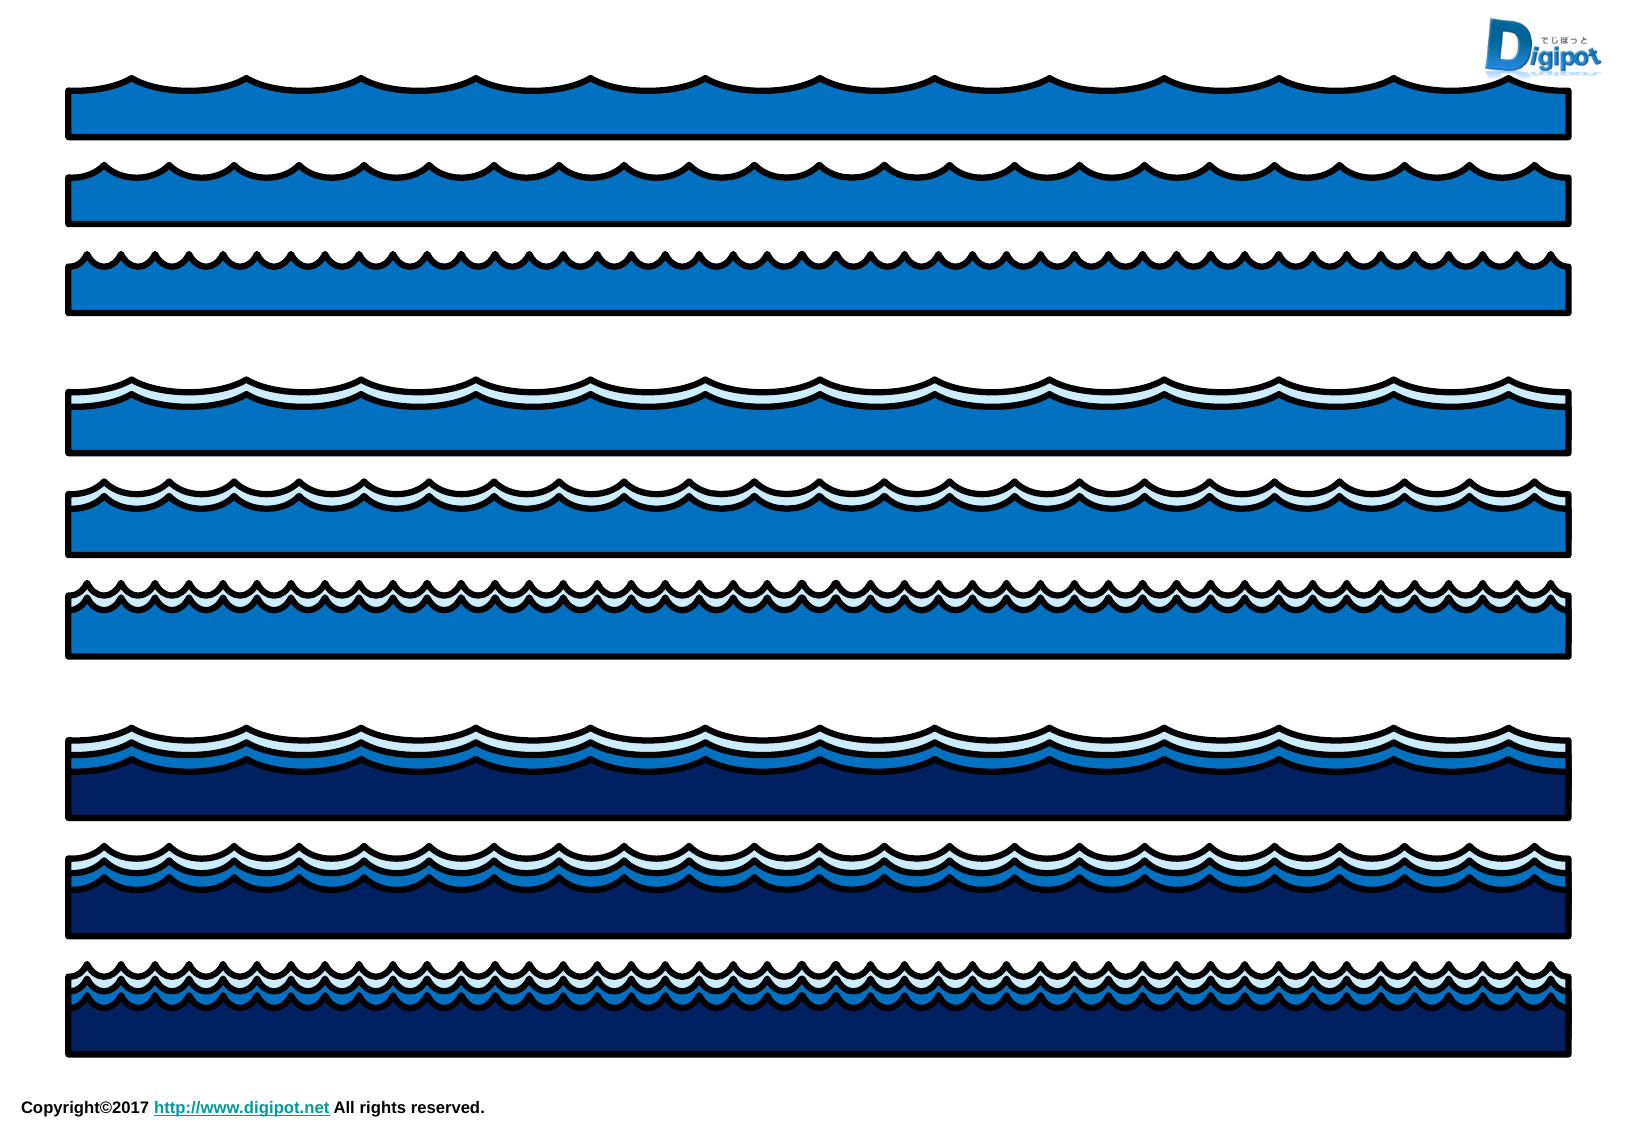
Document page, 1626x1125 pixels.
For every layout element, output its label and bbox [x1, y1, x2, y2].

text_box [68, 481, 1569, 556]
text_box [68, 845, 1569, 937]
text_box [66, 162, 1571, 227]
text_box [68, 379, 1569, 454]
text_box [66, 251, 1571, 316]
text_box [68, 727, 1569, 819]
picture [1485, 18, 1602, 82]
text_box [68, 963, 1569, 1055]
text_box [66, 76, 1571, 140]
text_box [68, 582, 1569, 657]
